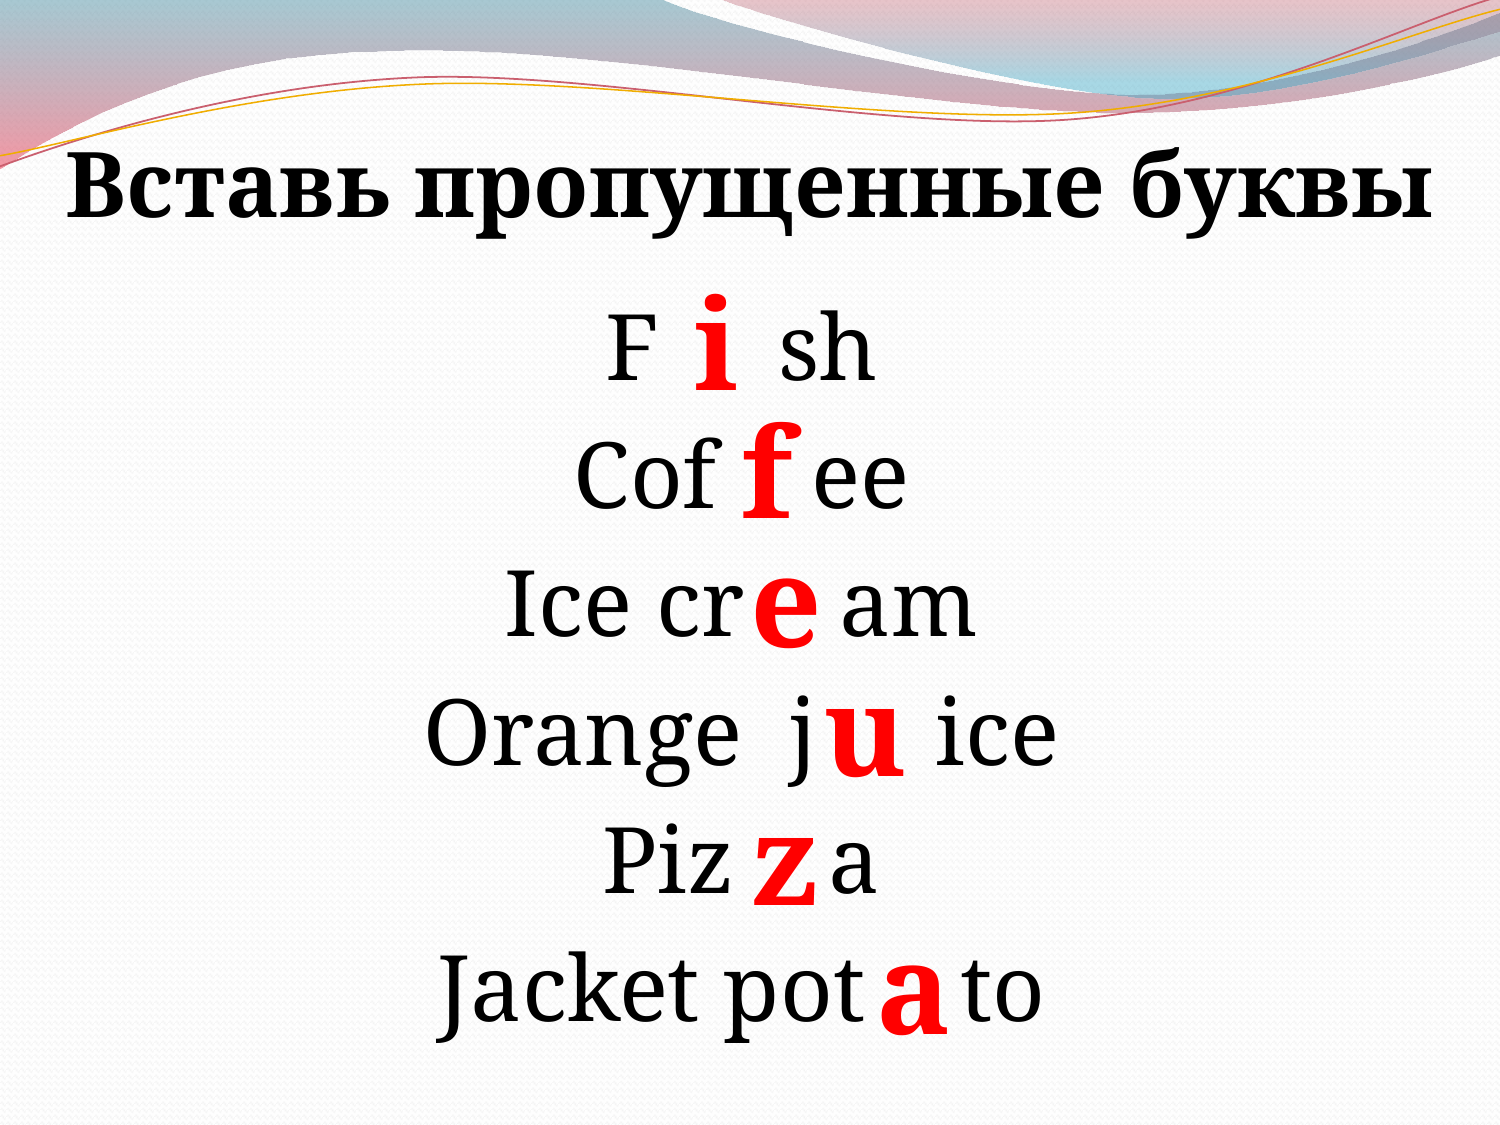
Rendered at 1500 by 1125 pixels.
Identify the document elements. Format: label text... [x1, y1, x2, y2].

text_box a [796, 902, 973, 1068]
text_box f [726, 386, 879, 552]
text_box i [679, 257, 774, 423]
text_box u [808, 644, 961, 810]
title Вставь пропущенные буквы [35, 35, 1465, 236]
list F sh Cof ee Ice cr am Orange j ice Piz a Jacket pot to [58, 281, 1425, 1089]
text_box z [738, 773, 891, 939]
text_box e [703, 515, 856, 831]
